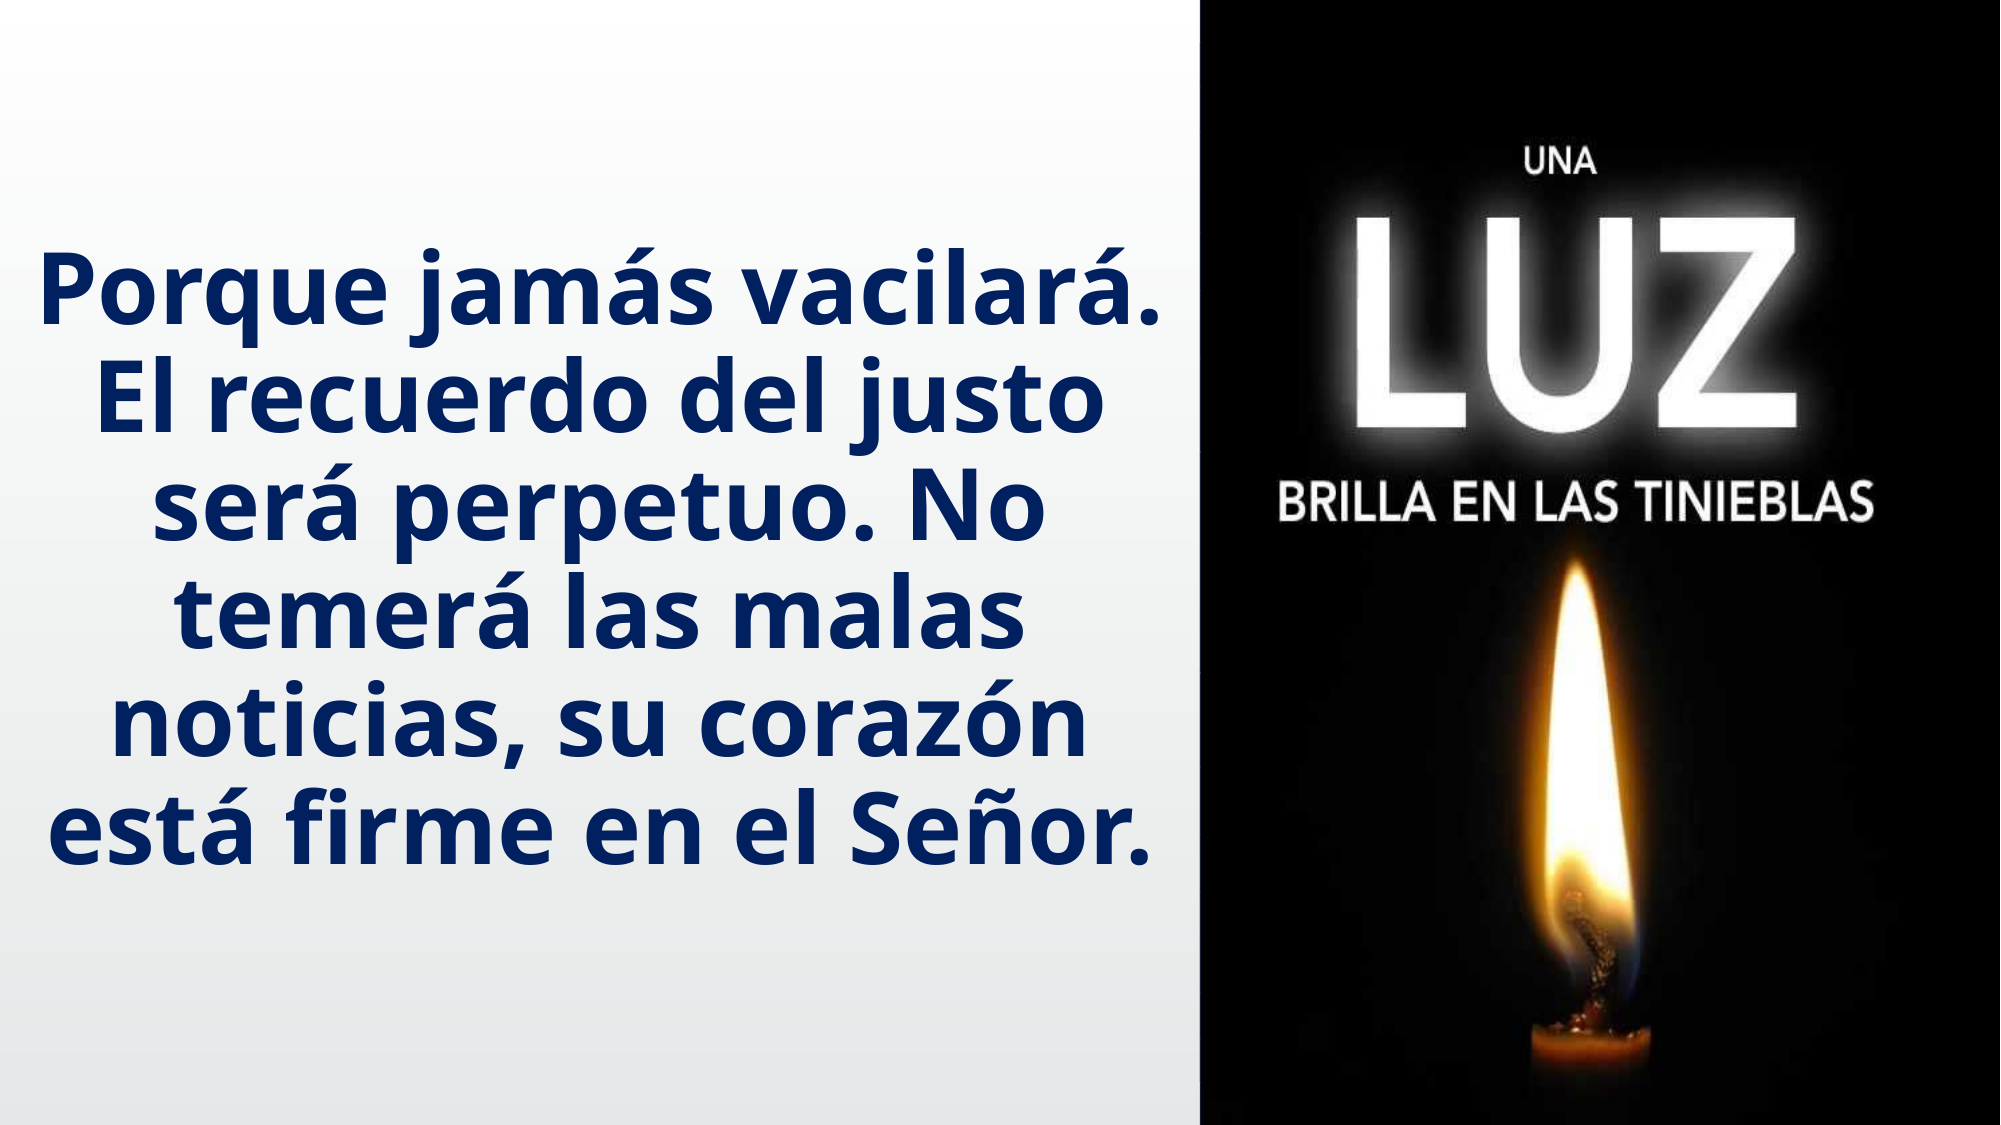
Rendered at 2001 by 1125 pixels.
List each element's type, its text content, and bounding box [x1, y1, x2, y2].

title Porque jamás vacilará. El recuerdo del justo será perpetuo. No temerá las malas noticias, su corazón está firme en el Señor. [0, 0, 1200, 1125]
picture [1200, 0, 2000, 1125]
